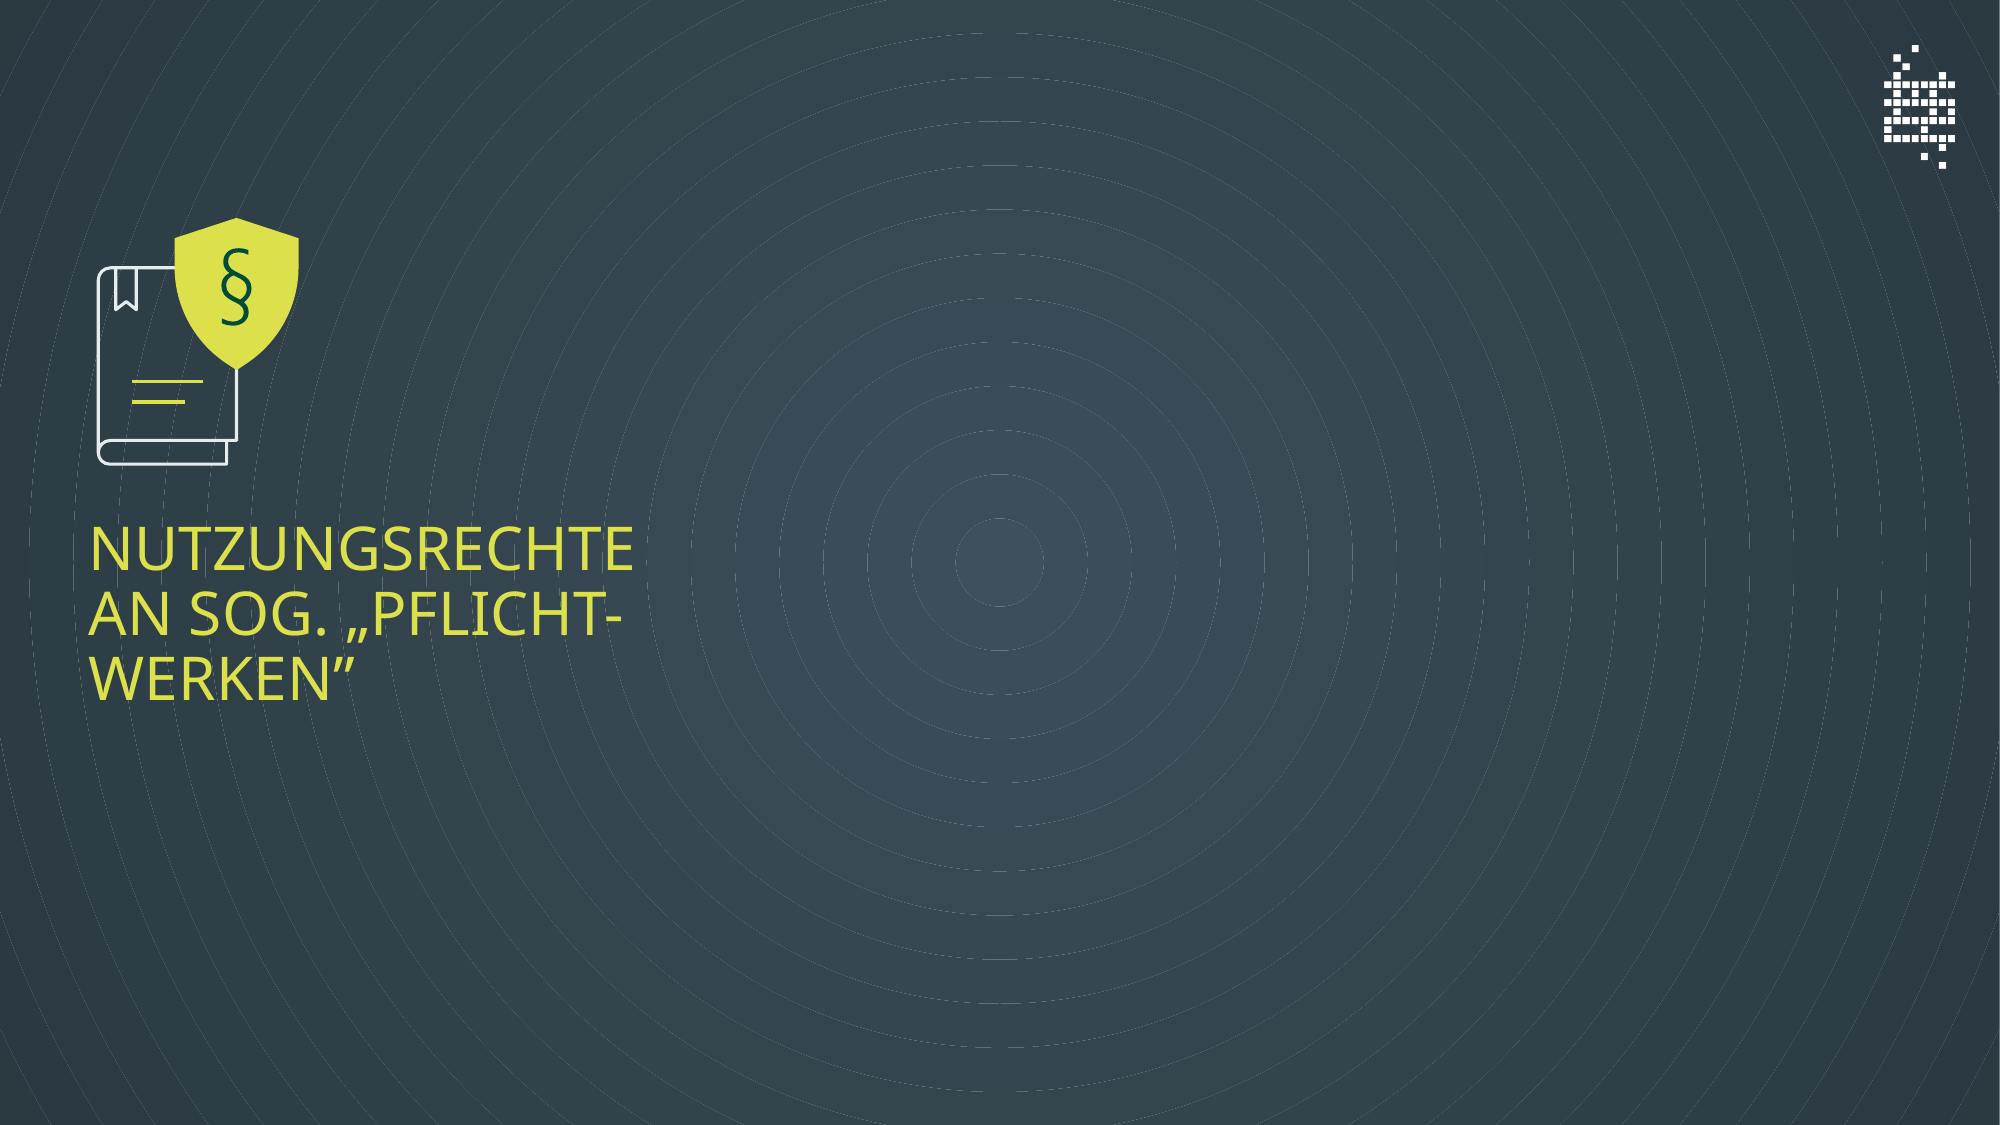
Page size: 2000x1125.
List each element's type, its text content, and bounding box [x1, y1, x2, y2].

picture [1884, 45, 1955, 169]
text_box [94, 263, 240, 468]
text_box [174, 217, 297, 371]
text_box [0, 0, 2000, 1125]
text_box Nutzungsrechte an sog. „Pflicht- werken” [88, 459, 647, 714]
